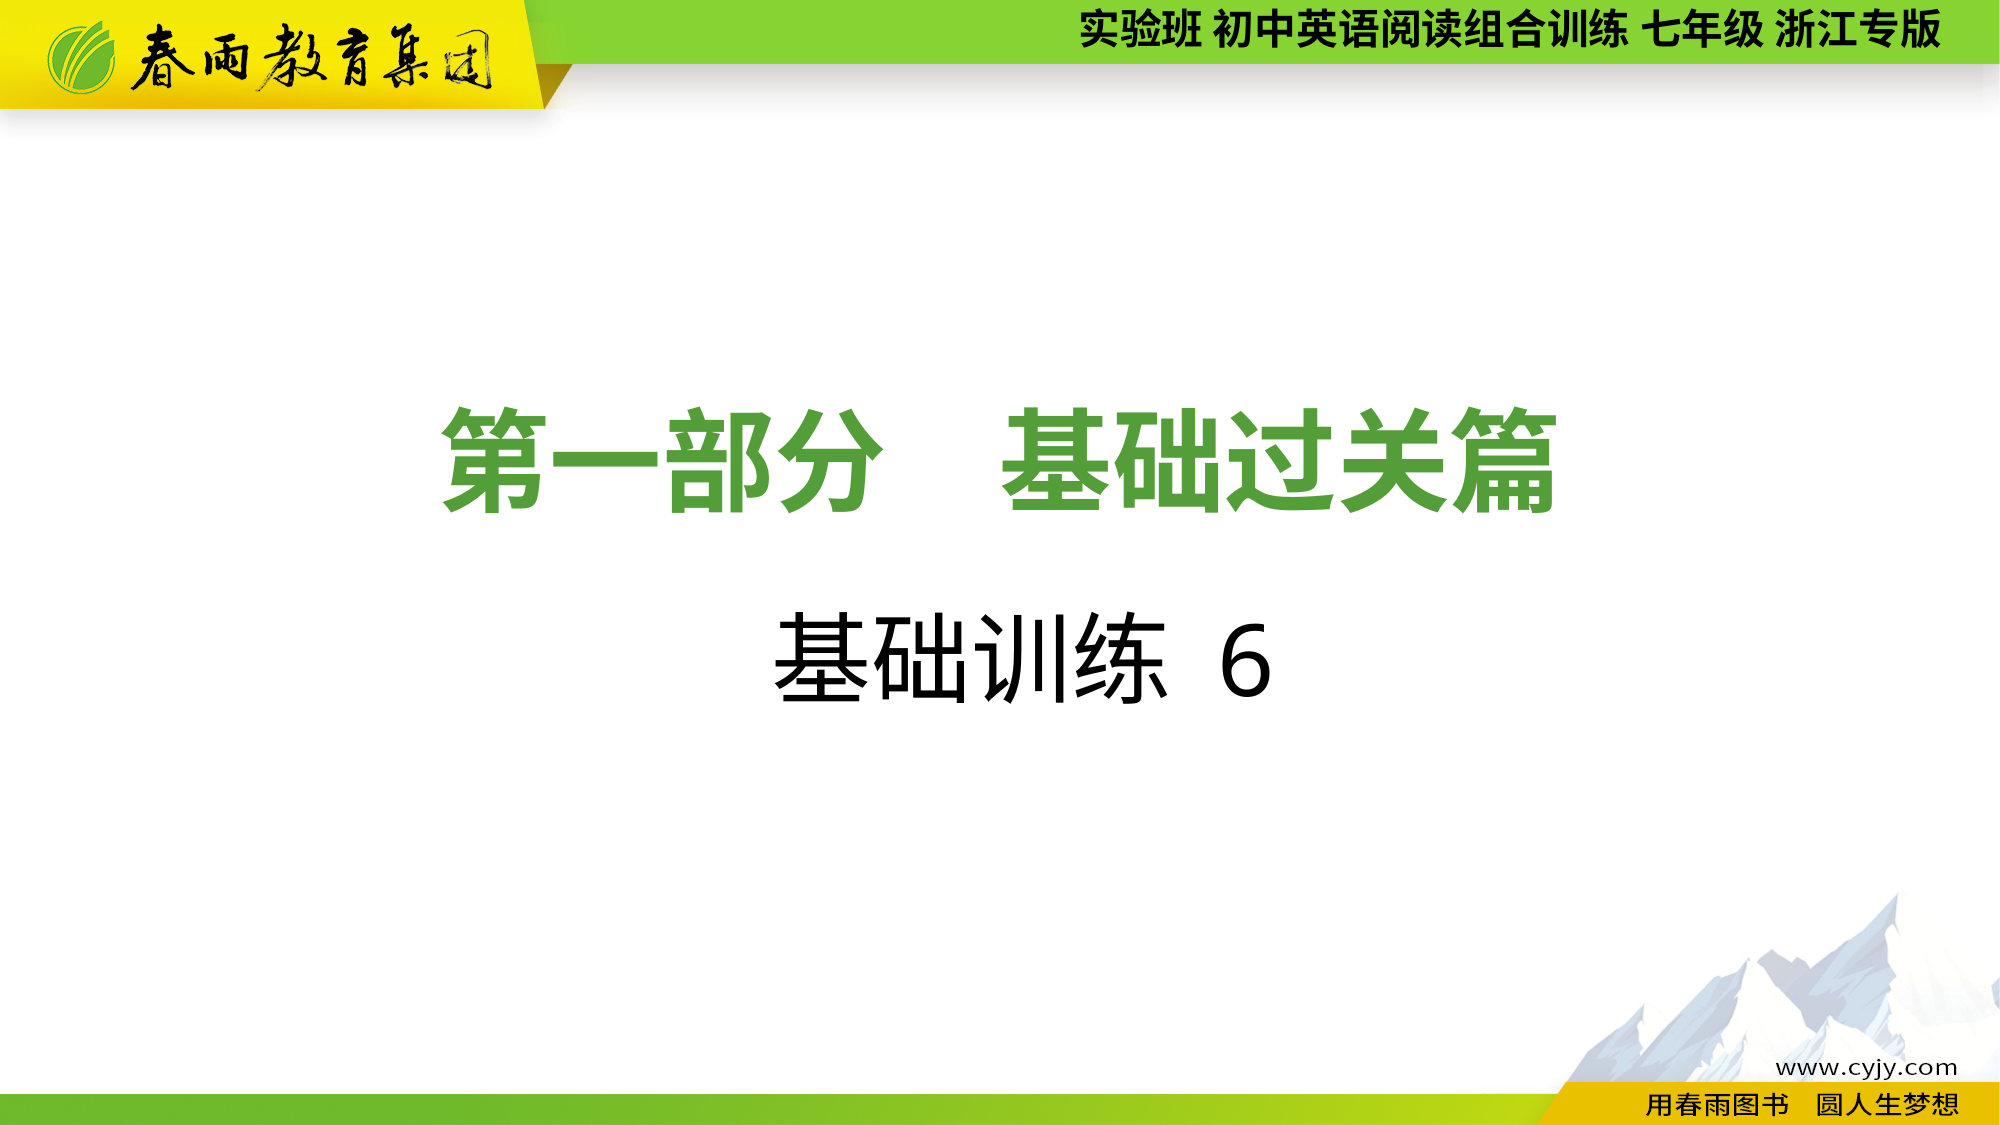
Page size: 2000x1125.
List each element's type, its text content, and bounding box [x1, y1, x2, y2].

picture [0, 0, 2000, 1125]
text_box 基础训练 6 [54, 528, 1946, 724]
text_box 第一部分 基础过关篇 [54, 316, 1946, 528]
